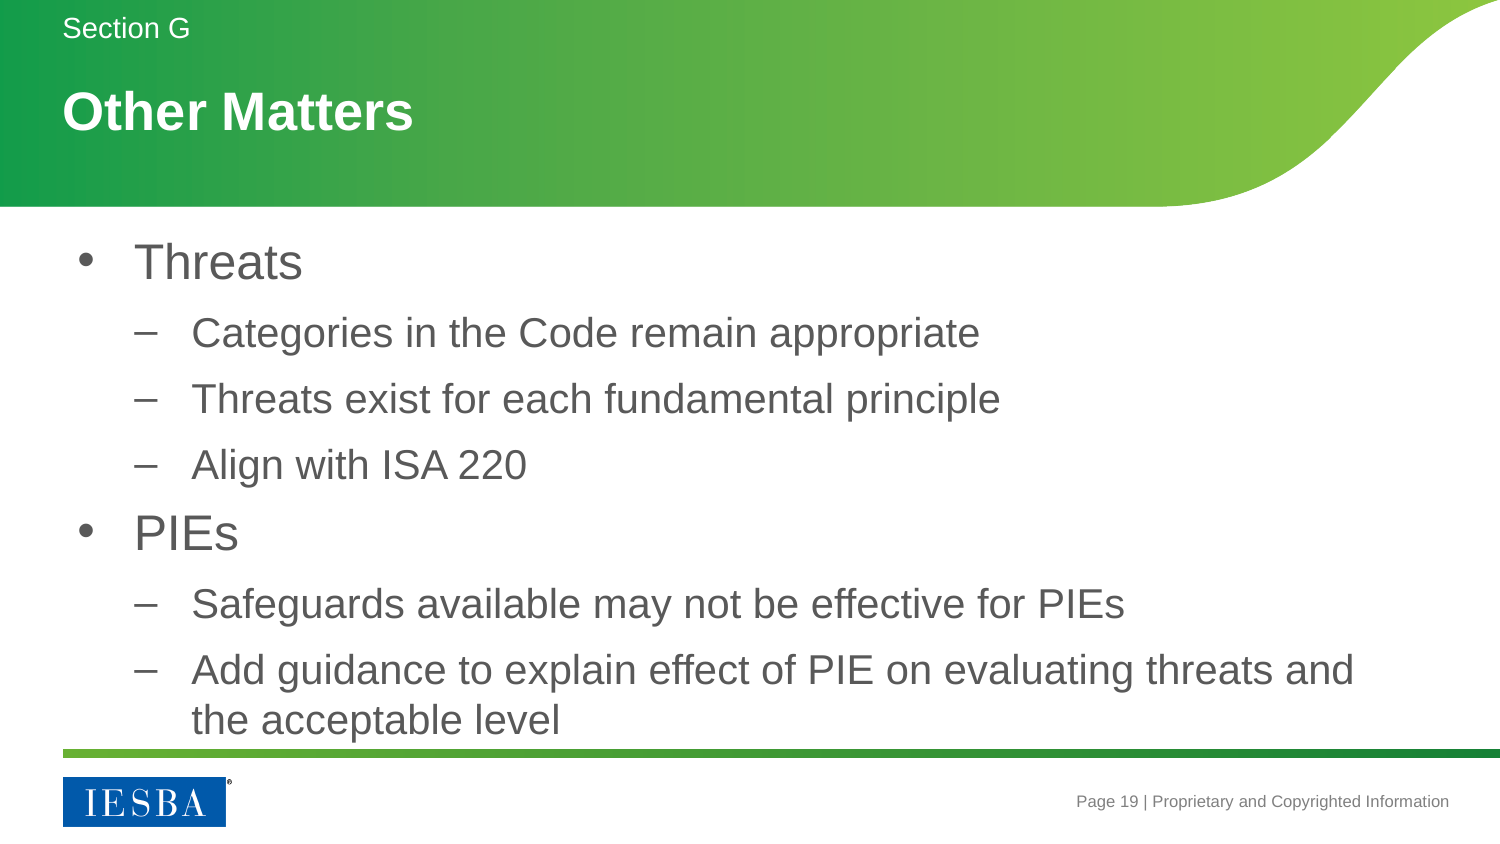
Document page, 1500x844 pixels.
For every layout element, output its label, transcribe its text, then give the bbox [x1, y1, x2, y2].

picture [63, 777, 232, 827]
list Threats Categories in the Code remain appropriate Threats exist for each fundamental principle Align with ISA 220 PIEs Safeguards available may not be effective for PIEs Add guidance to explain effect of PIE on evaluating threats and the acceptable level [62, 221, 1388, 725]
title Other Matters [62, 75, 1300, 142]
picture [0, 0, 1500, 207]
subtitle Section G [62, 9, 500, 38]
